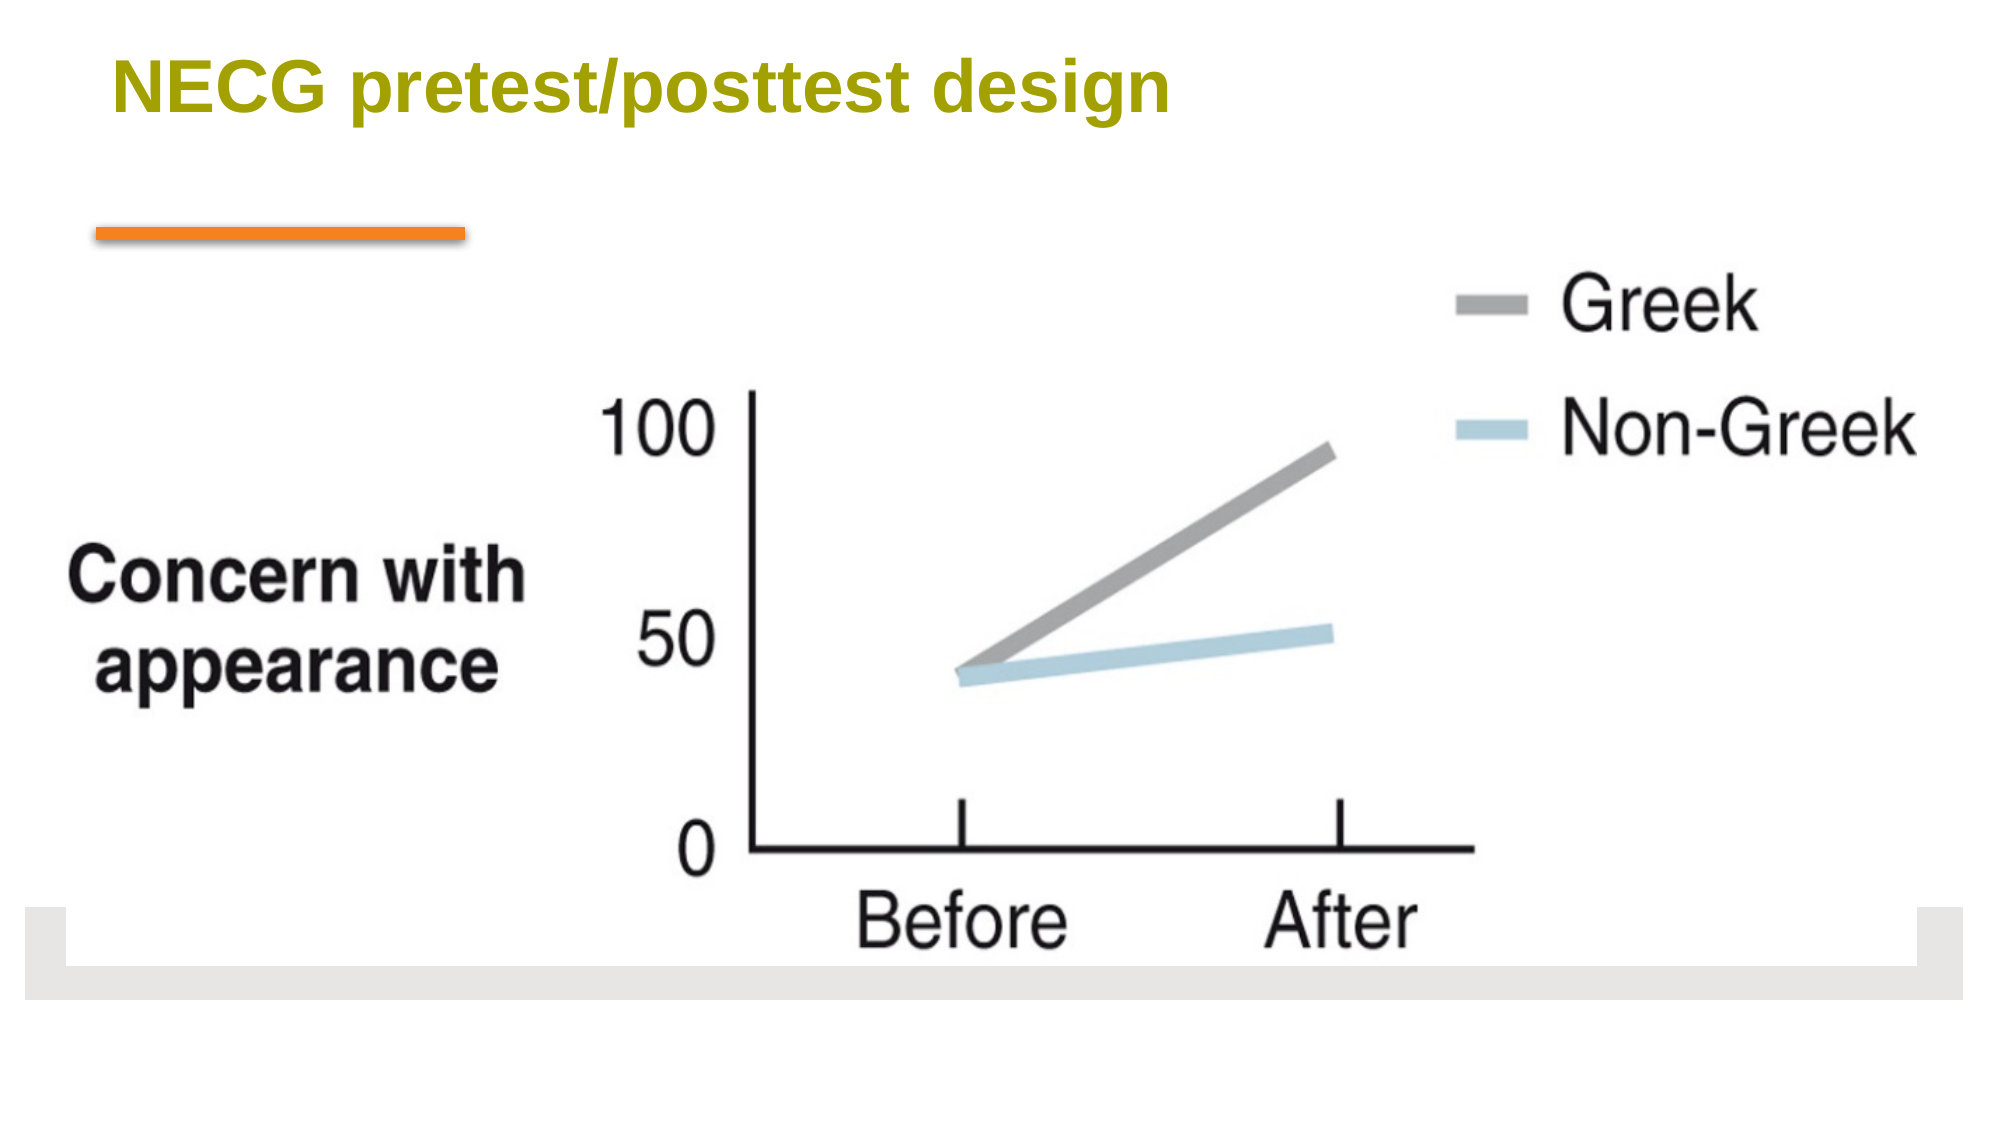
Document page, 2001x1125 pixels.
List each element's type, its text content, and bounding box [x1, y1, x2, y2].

picture [66, 261, 1918, 966]
title NECG pretest/posttest design [96, 29, 1897, 218]
